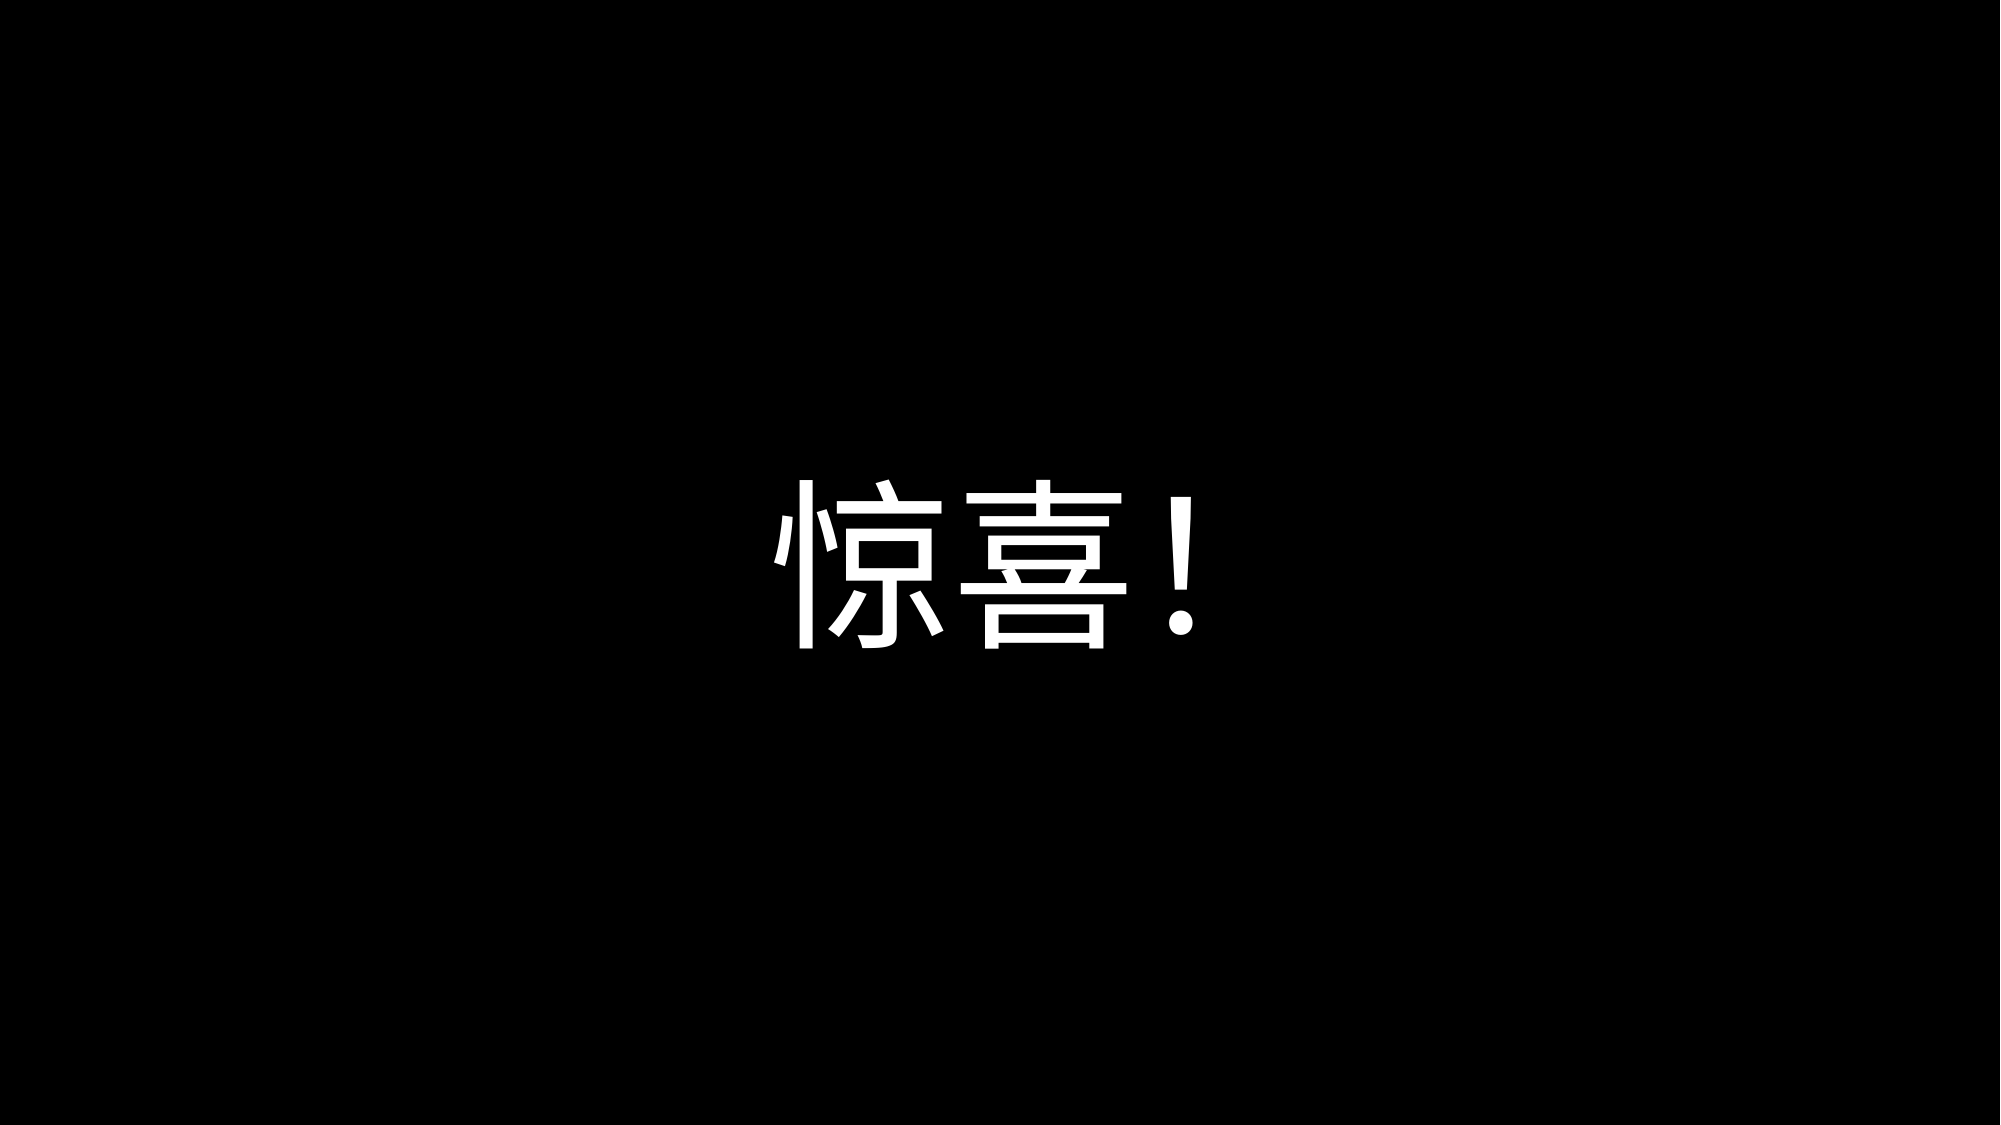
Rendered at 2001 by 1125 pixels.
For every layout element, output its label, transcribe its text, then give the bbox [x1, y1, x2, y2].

text_box 惊喜！ [418, 443, 1669, 679]
